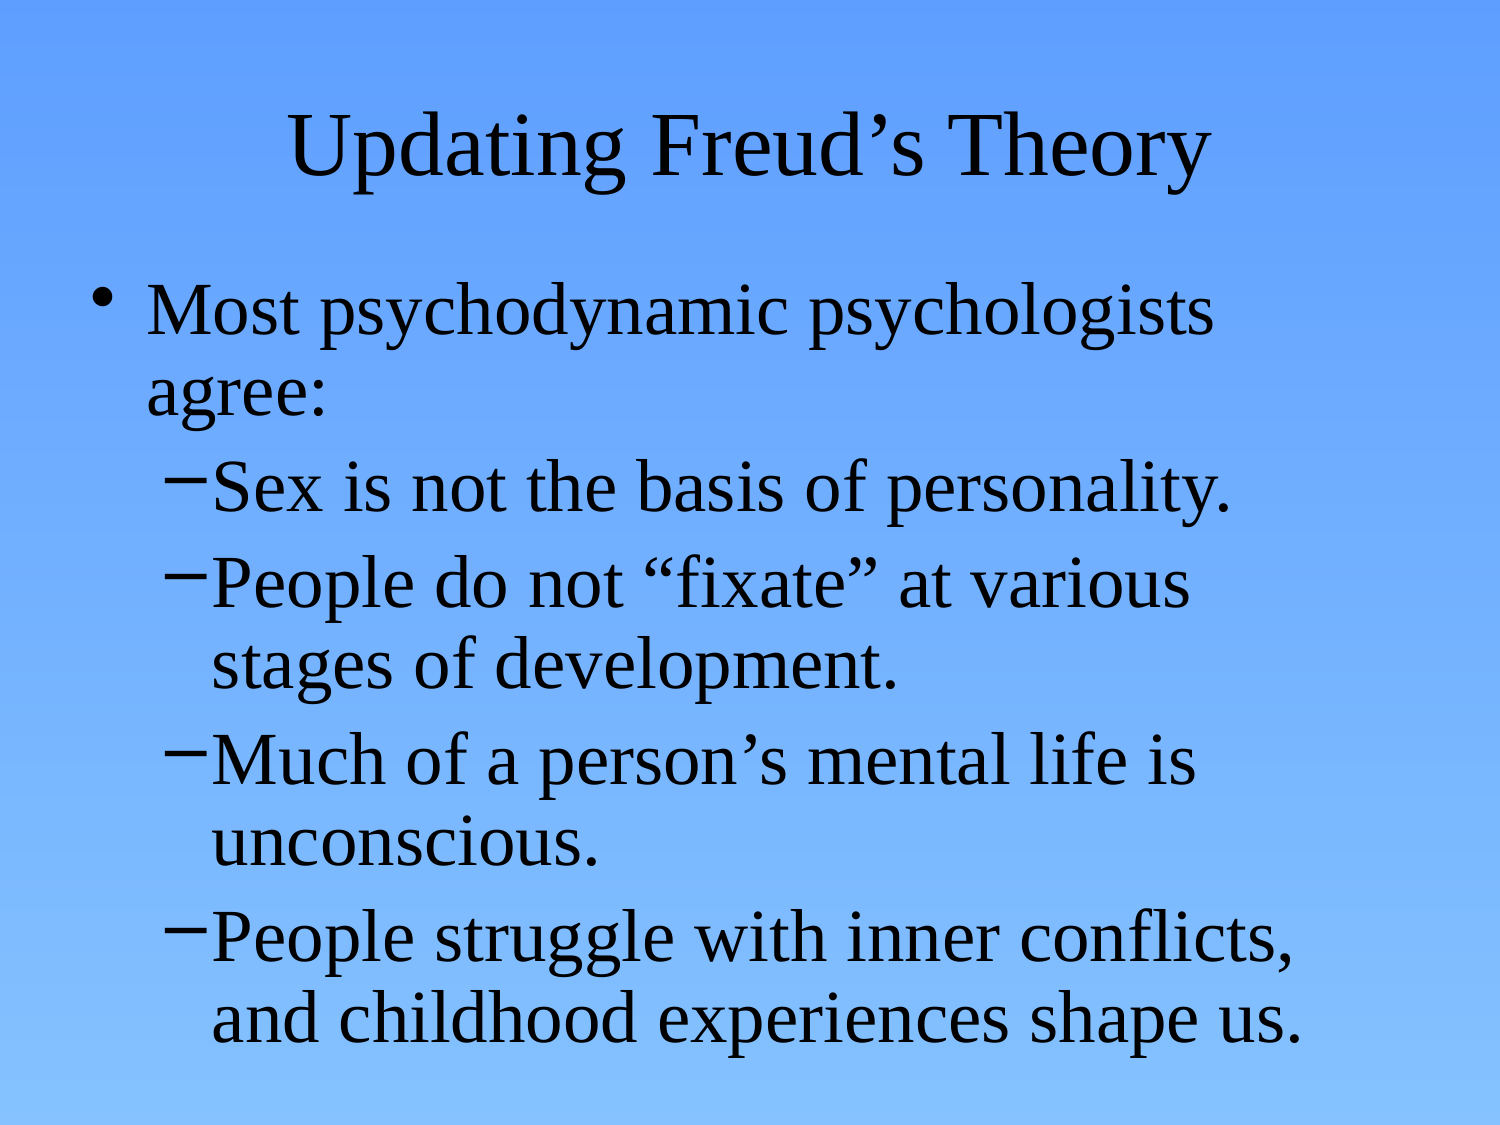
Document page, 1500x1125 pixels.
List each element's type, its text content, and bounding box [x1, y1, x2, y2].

list Most psychodynamic psychologists agree: Sex is not the basis of personality. People do not “fixate” at various stages of development. Much of a person’s mental life is unconscious. People struggle with inner conflicts, and childhood experiences shape us. [74, 262, 1388, 1006]
title Updating Freud’s Theory [74, 44, 1426, 233]
